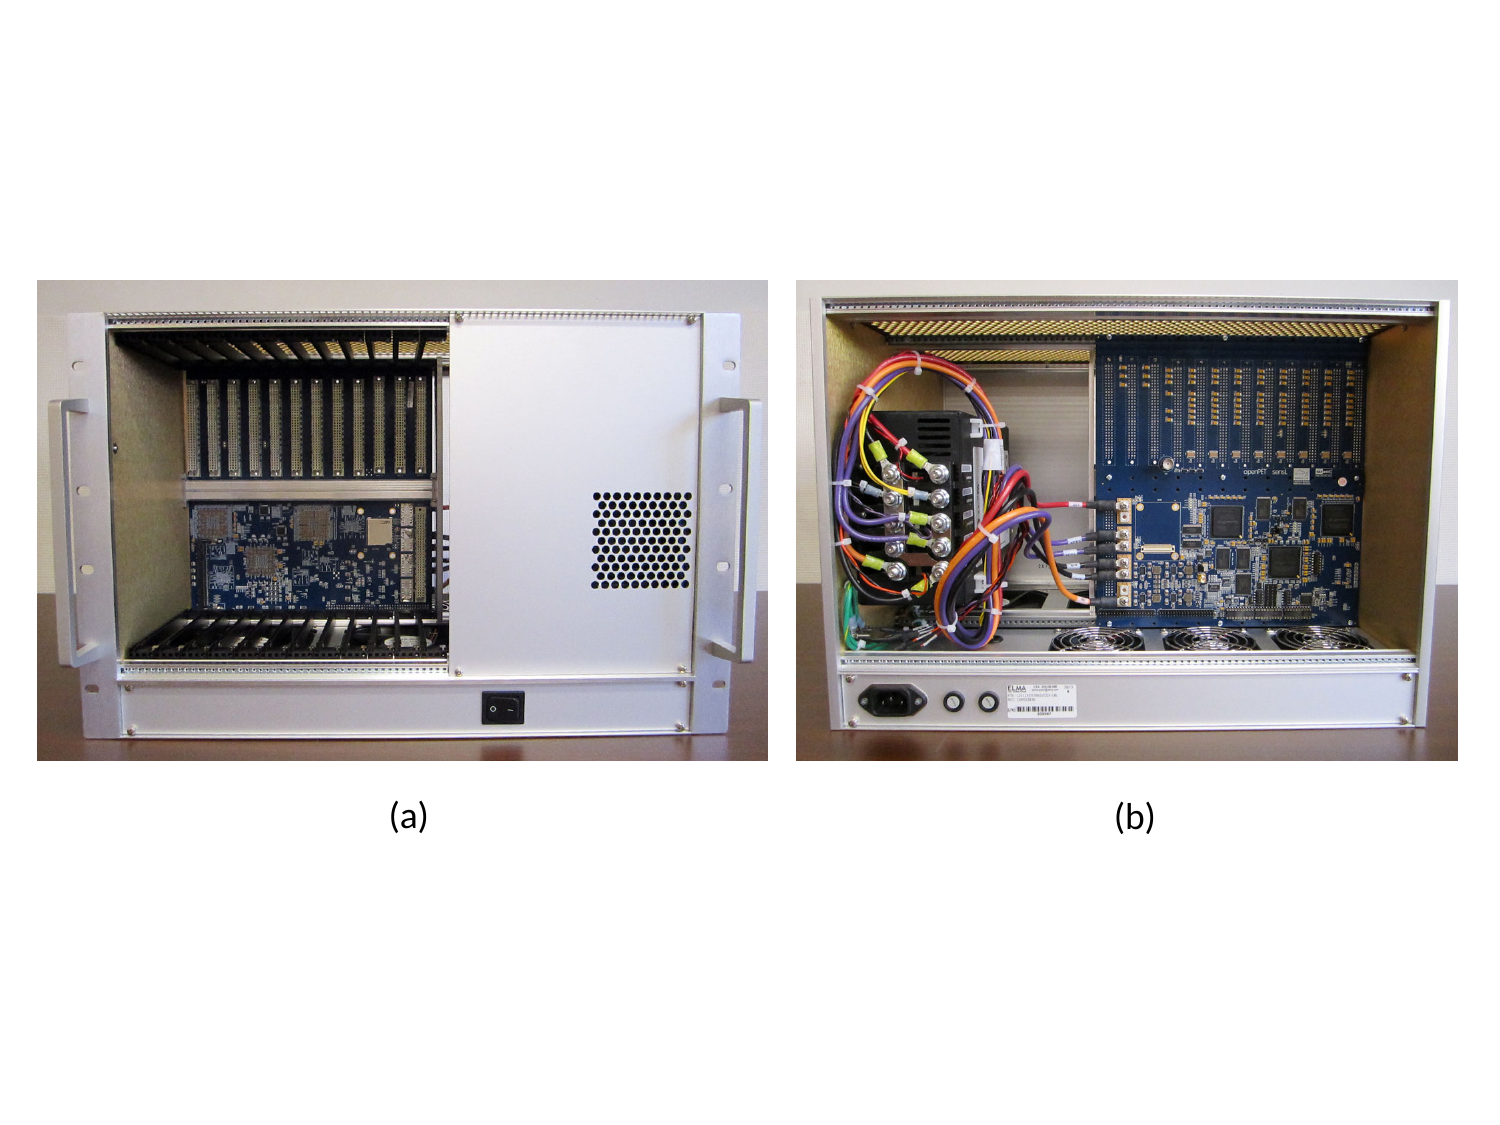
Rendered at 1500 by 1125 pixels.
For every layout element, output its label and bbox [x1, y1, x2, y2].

text_box [37, 279, 1459, 845]
